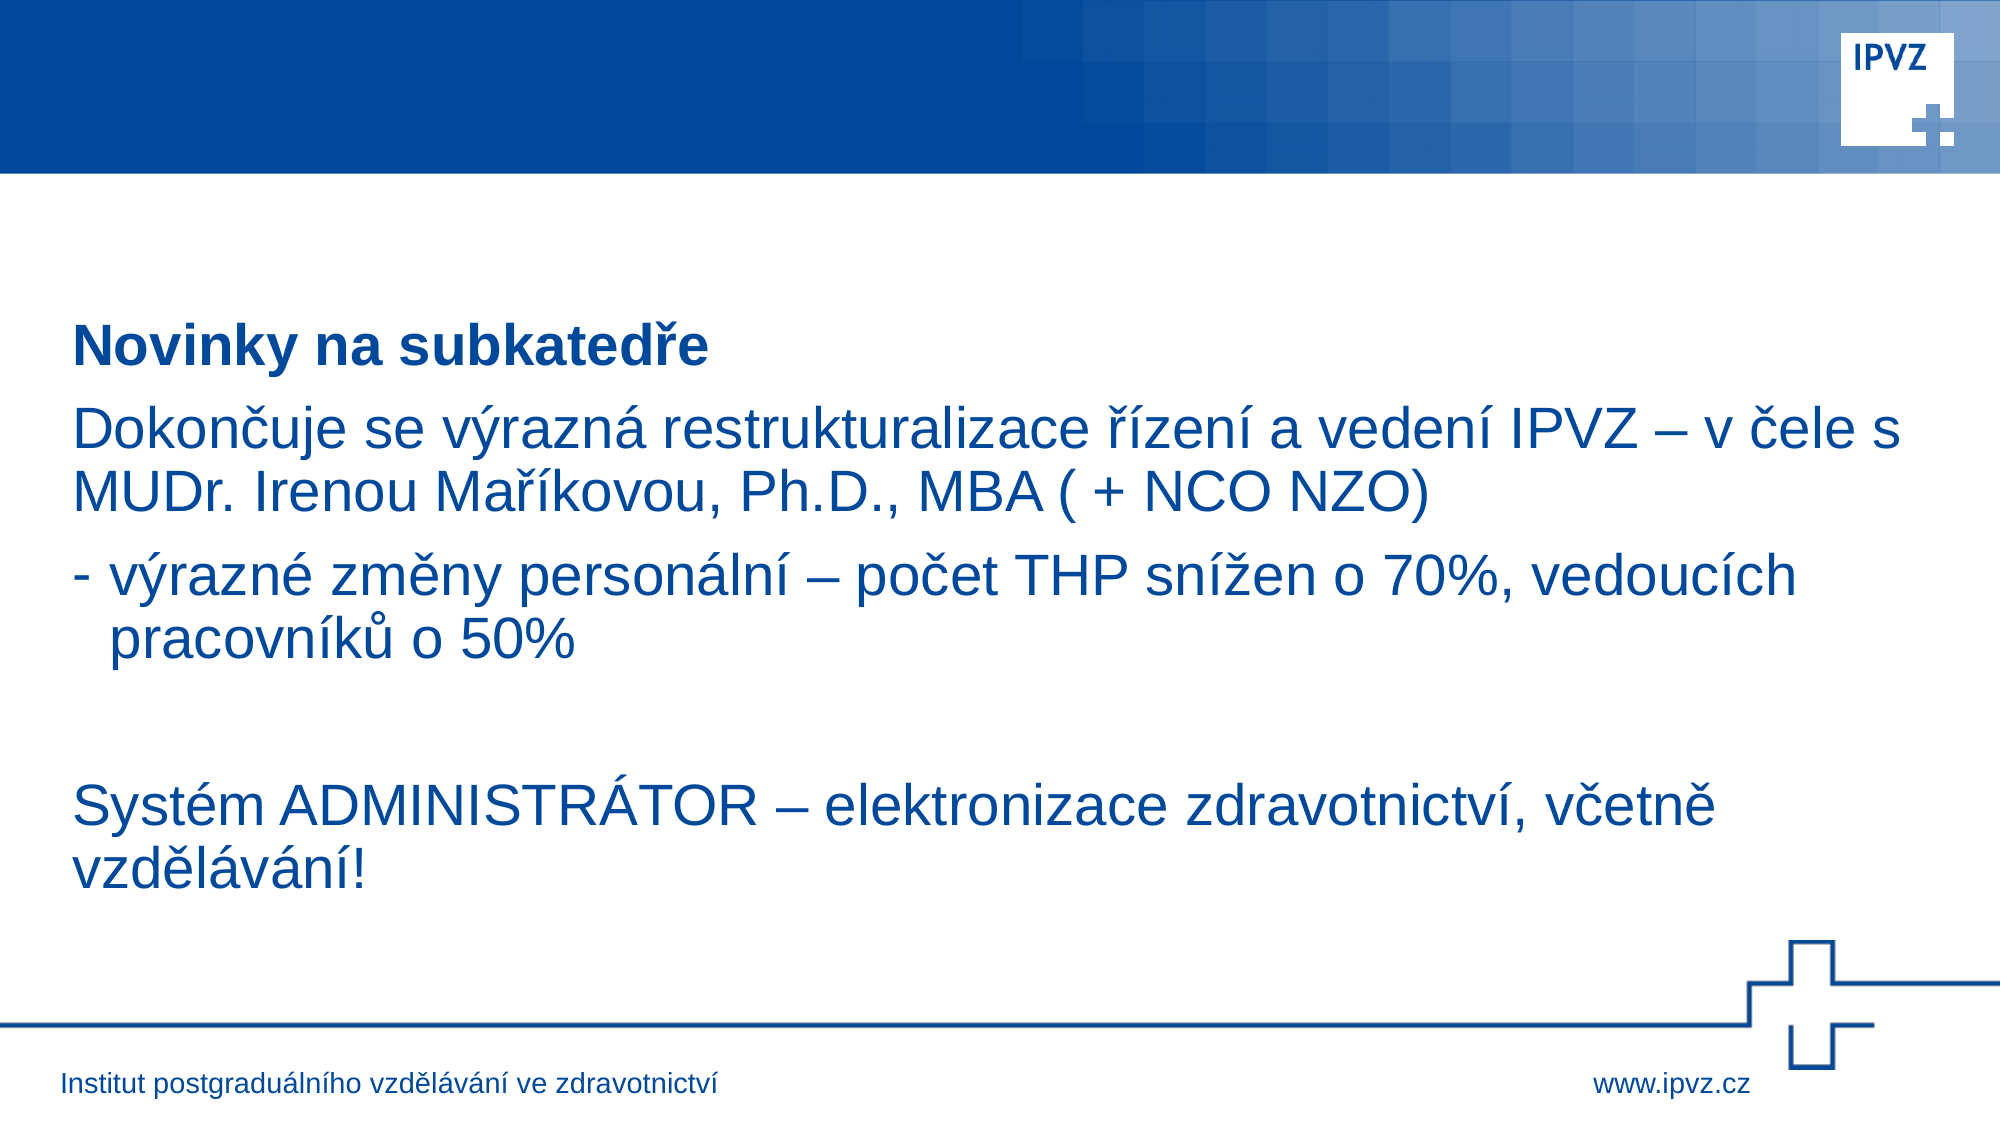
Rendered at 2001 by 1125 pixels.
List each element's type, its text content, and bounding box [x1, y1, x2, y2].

picture [1022, 0, 2000, 174]
picture [0, 940, 2000, 1070]
list Novinky na subkatedře Dokončuje se výrazná restrukturalizace řízení a vedení IPVZ – v čele s MUDr. Irenou Maříkovou, Ph.D., MBA ( + NCO NZO) výrazné změny personální – počet THP snížen o 70%, vedoucích pracovníků o 50% Systém ADMINISTRÁTOR – elektronizace zdravotnictví, včetně vzdělávání! [57, 307, 1943, 986]
